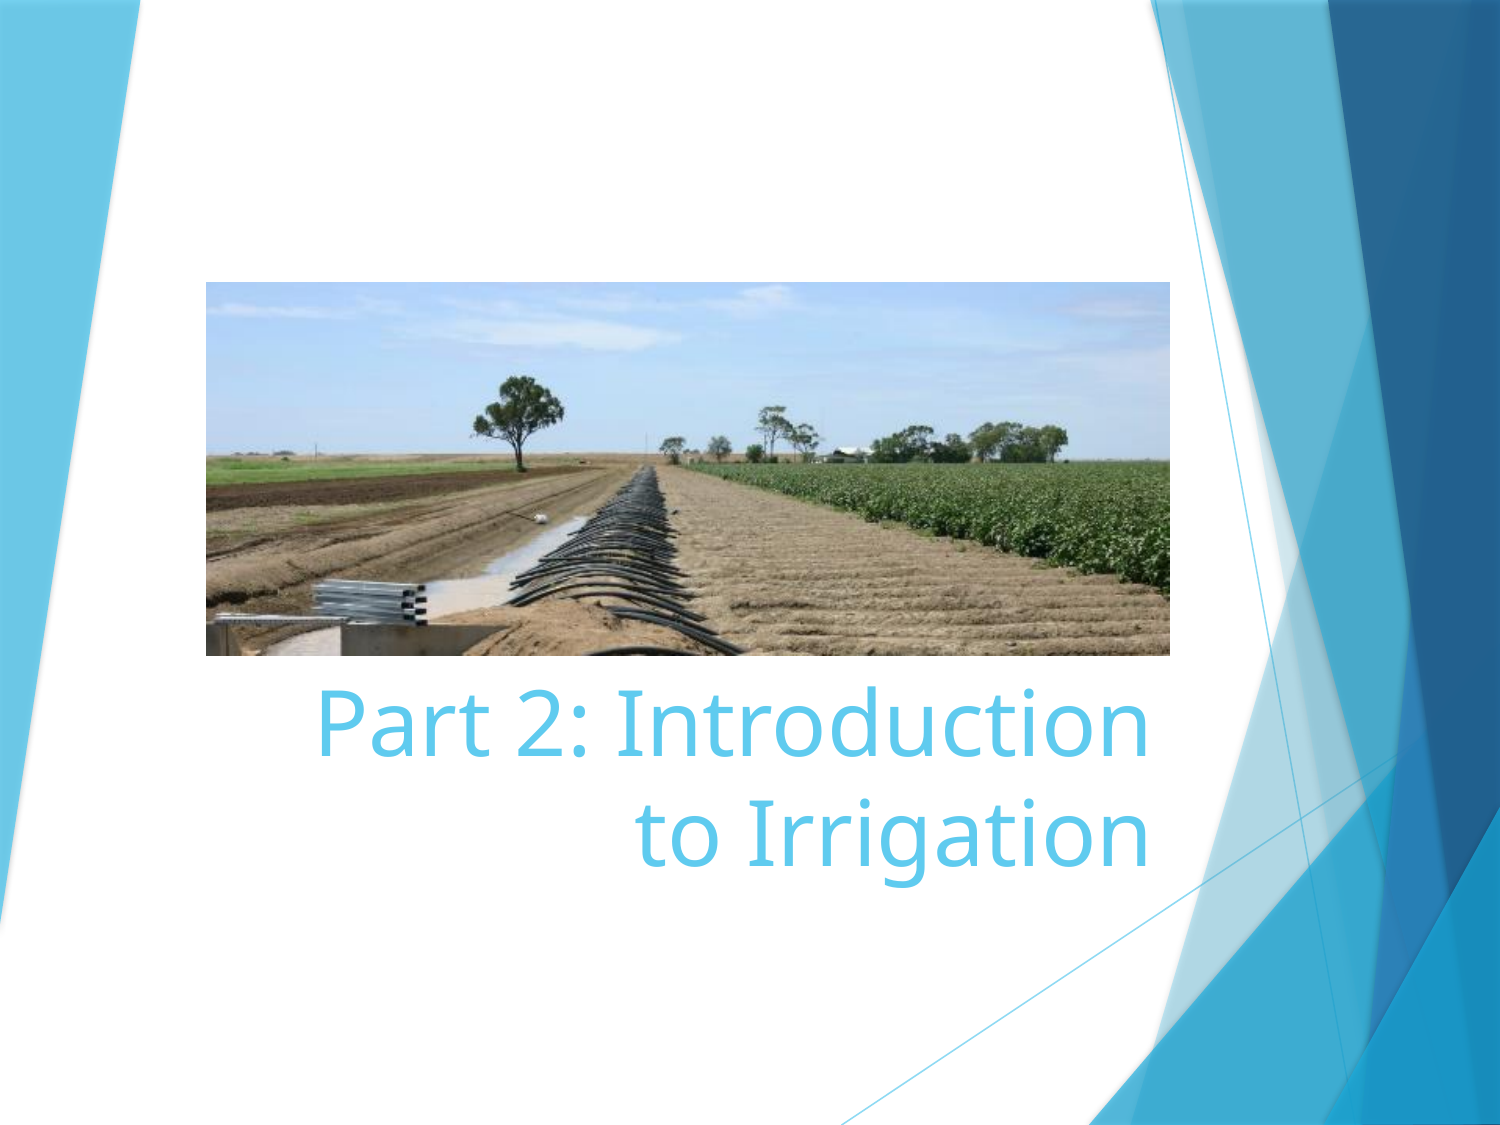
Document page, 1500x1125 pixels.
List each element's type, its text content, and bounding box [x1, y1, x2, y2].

title Part 2: Introduction to Irrigation [240, 665, 1170, 893]
picture [206, 282, 1170, 657]
